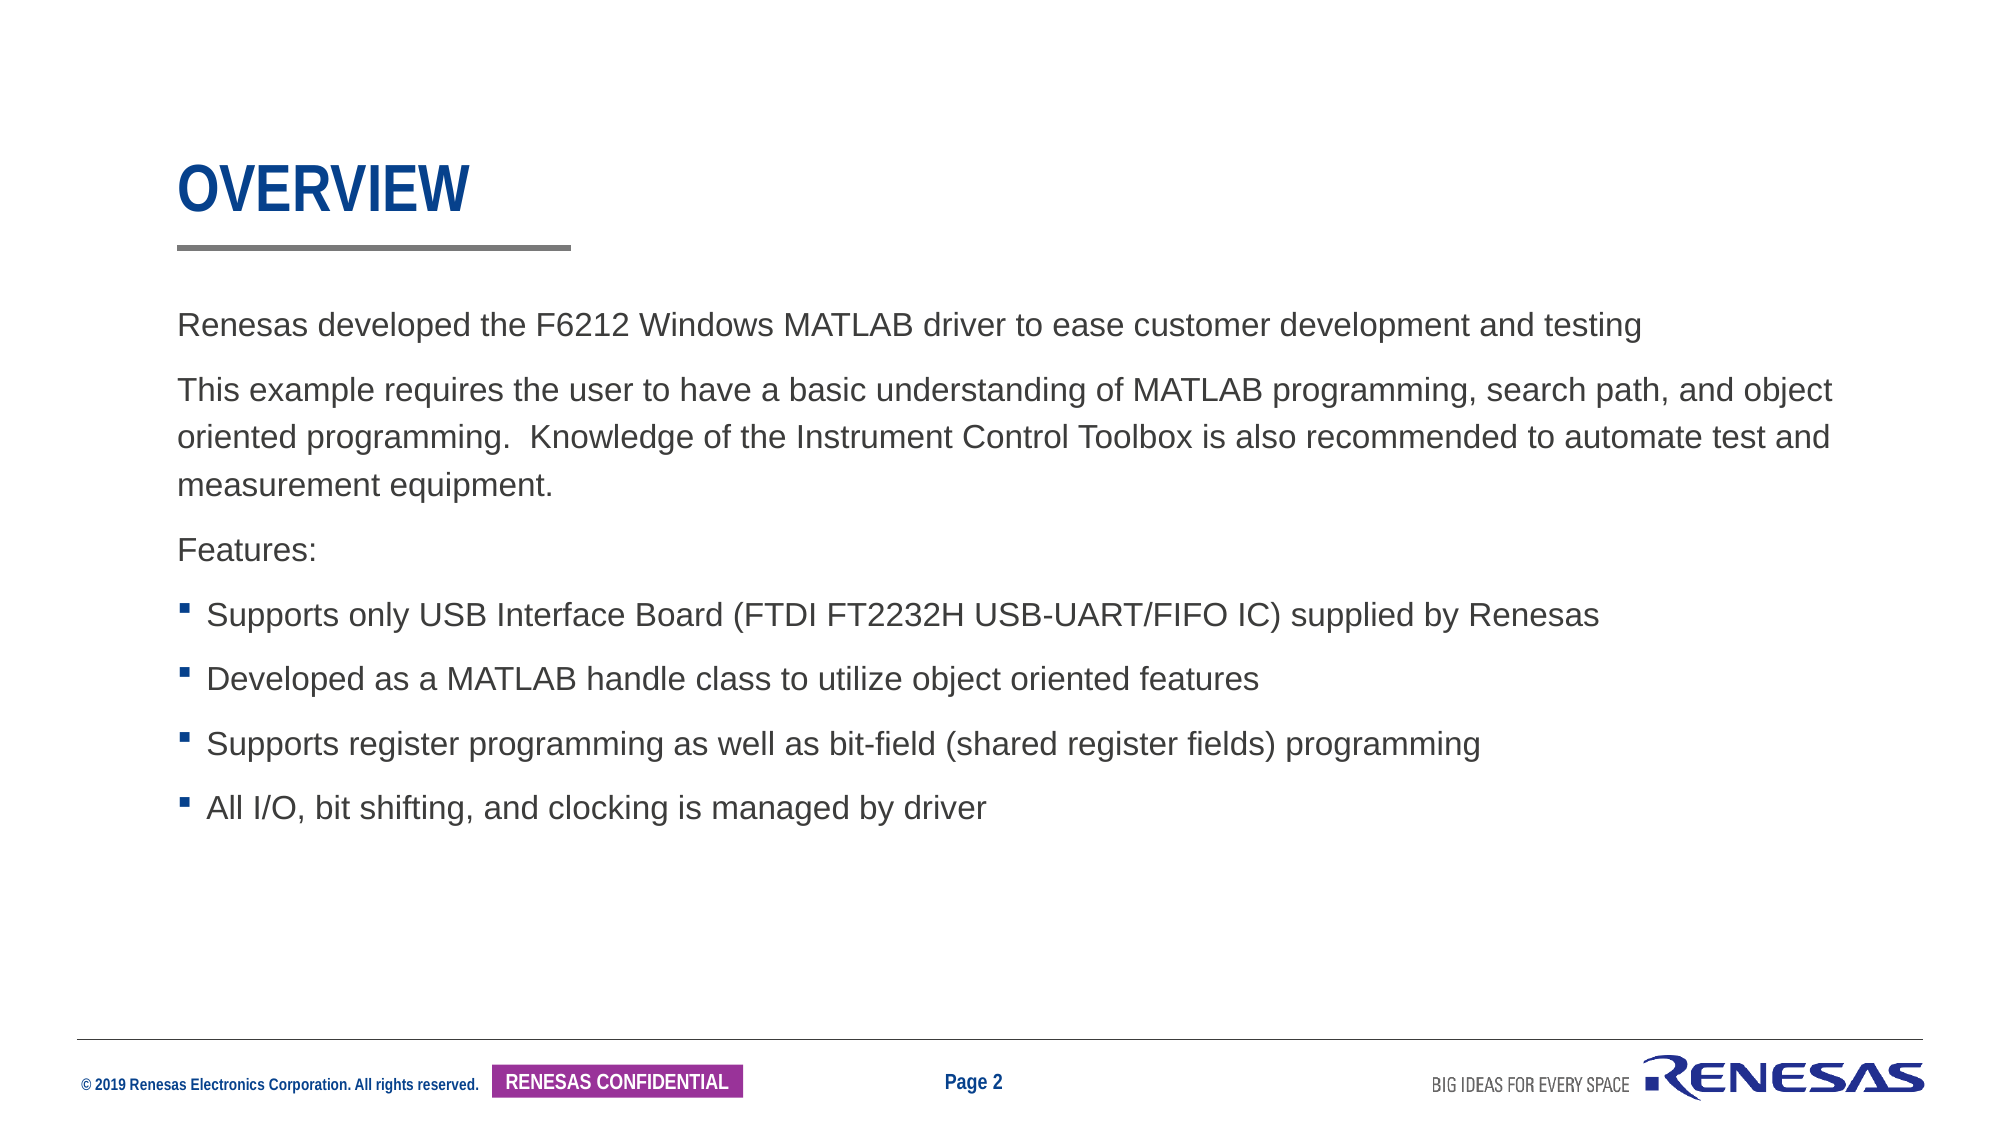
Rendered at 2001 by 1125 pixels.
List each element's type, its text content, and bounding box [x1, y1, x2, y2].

title overview [177, 151, 1654, 227]
picture [1425, 1049, 1933, 1106]
slide_number Page 2 [944, 1067, 1056, 1095]
list Renesas developed the F6212 Windows MATLAB driver to ease customer development and testing This example requires the user to have a basic understanding of MATLAB programming, search path, and object oriented programming. Knowledge of the Instrument Control Toolbox is also recommended to automate test and measurement equipment. Features: Supports only USB Interface Board (FTDI FT2232H USB-UART/FIFO IC) supplied by Renesas Developed as a MATLAB handle class to utilize object oriented features Supports register programming as well as bit-field (shared register fields) programming All I/O, bit shifting, and clocking is managed by driver [177, 295, 1881, 833]
